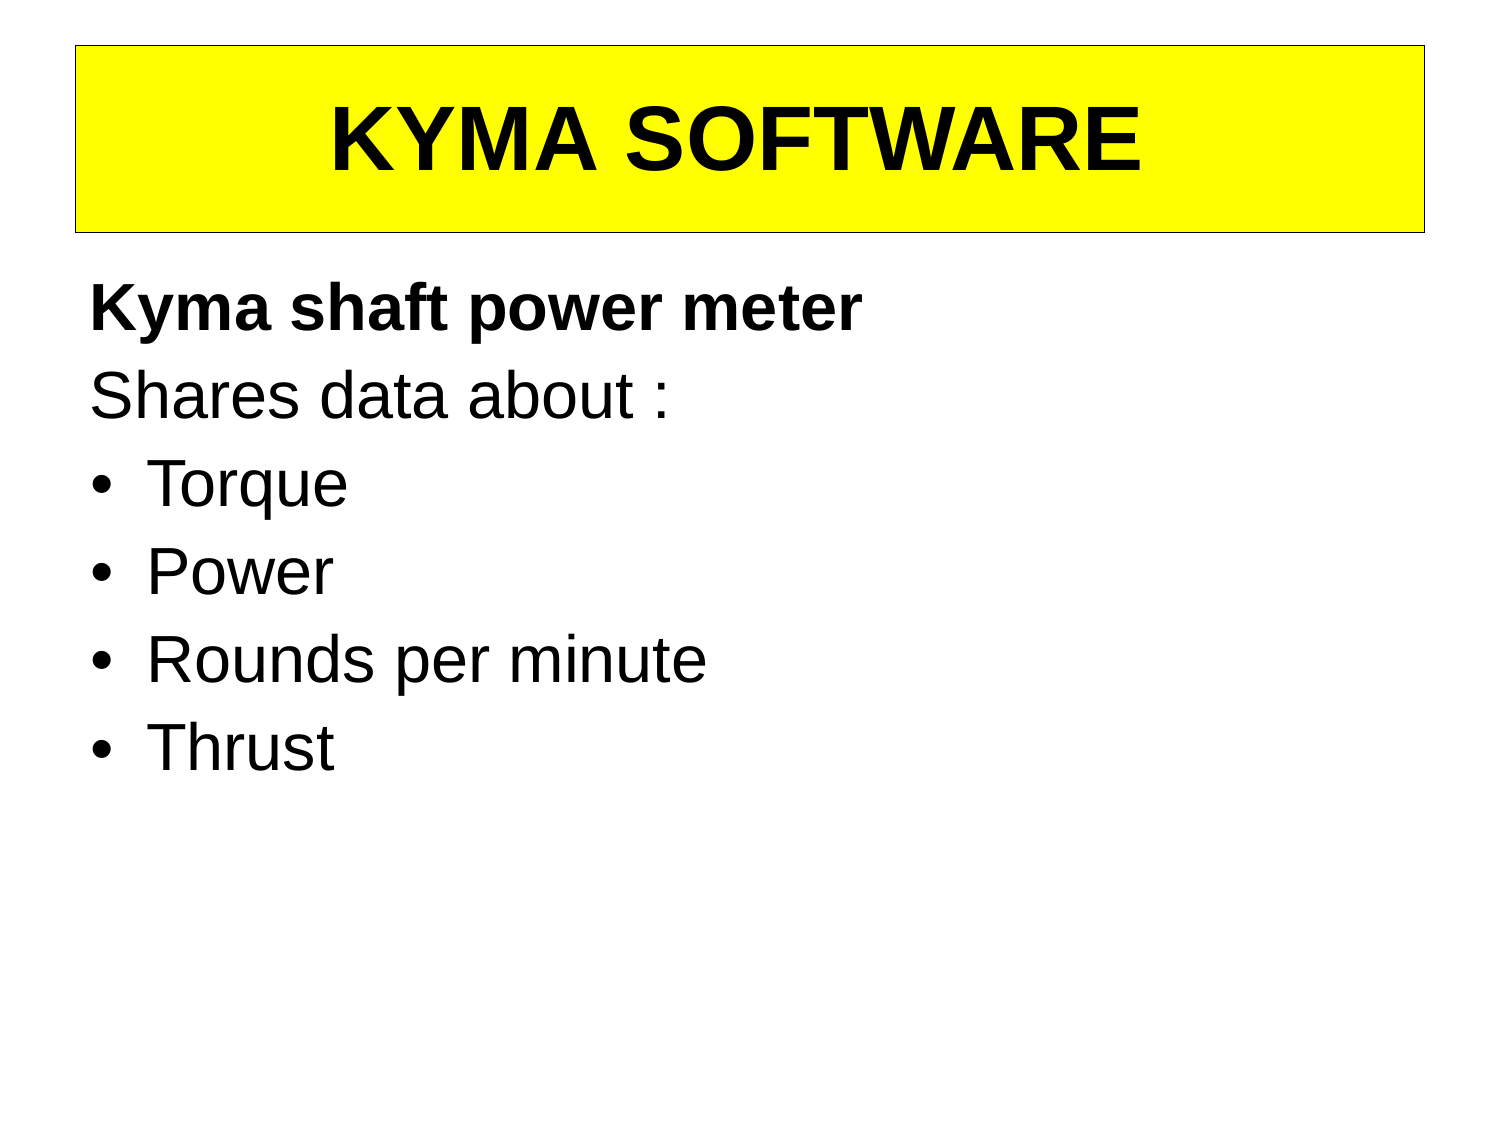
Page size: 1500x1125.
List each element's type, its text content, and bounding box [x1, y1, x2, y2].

text_box ΚΥΜΑ SOFTWARE [75, 45, 1425, 233]
text_box Kyma shaft power meter Shares data about : Torque Power Rounds per minute Thrust [75, 262, 1425, 1005]
